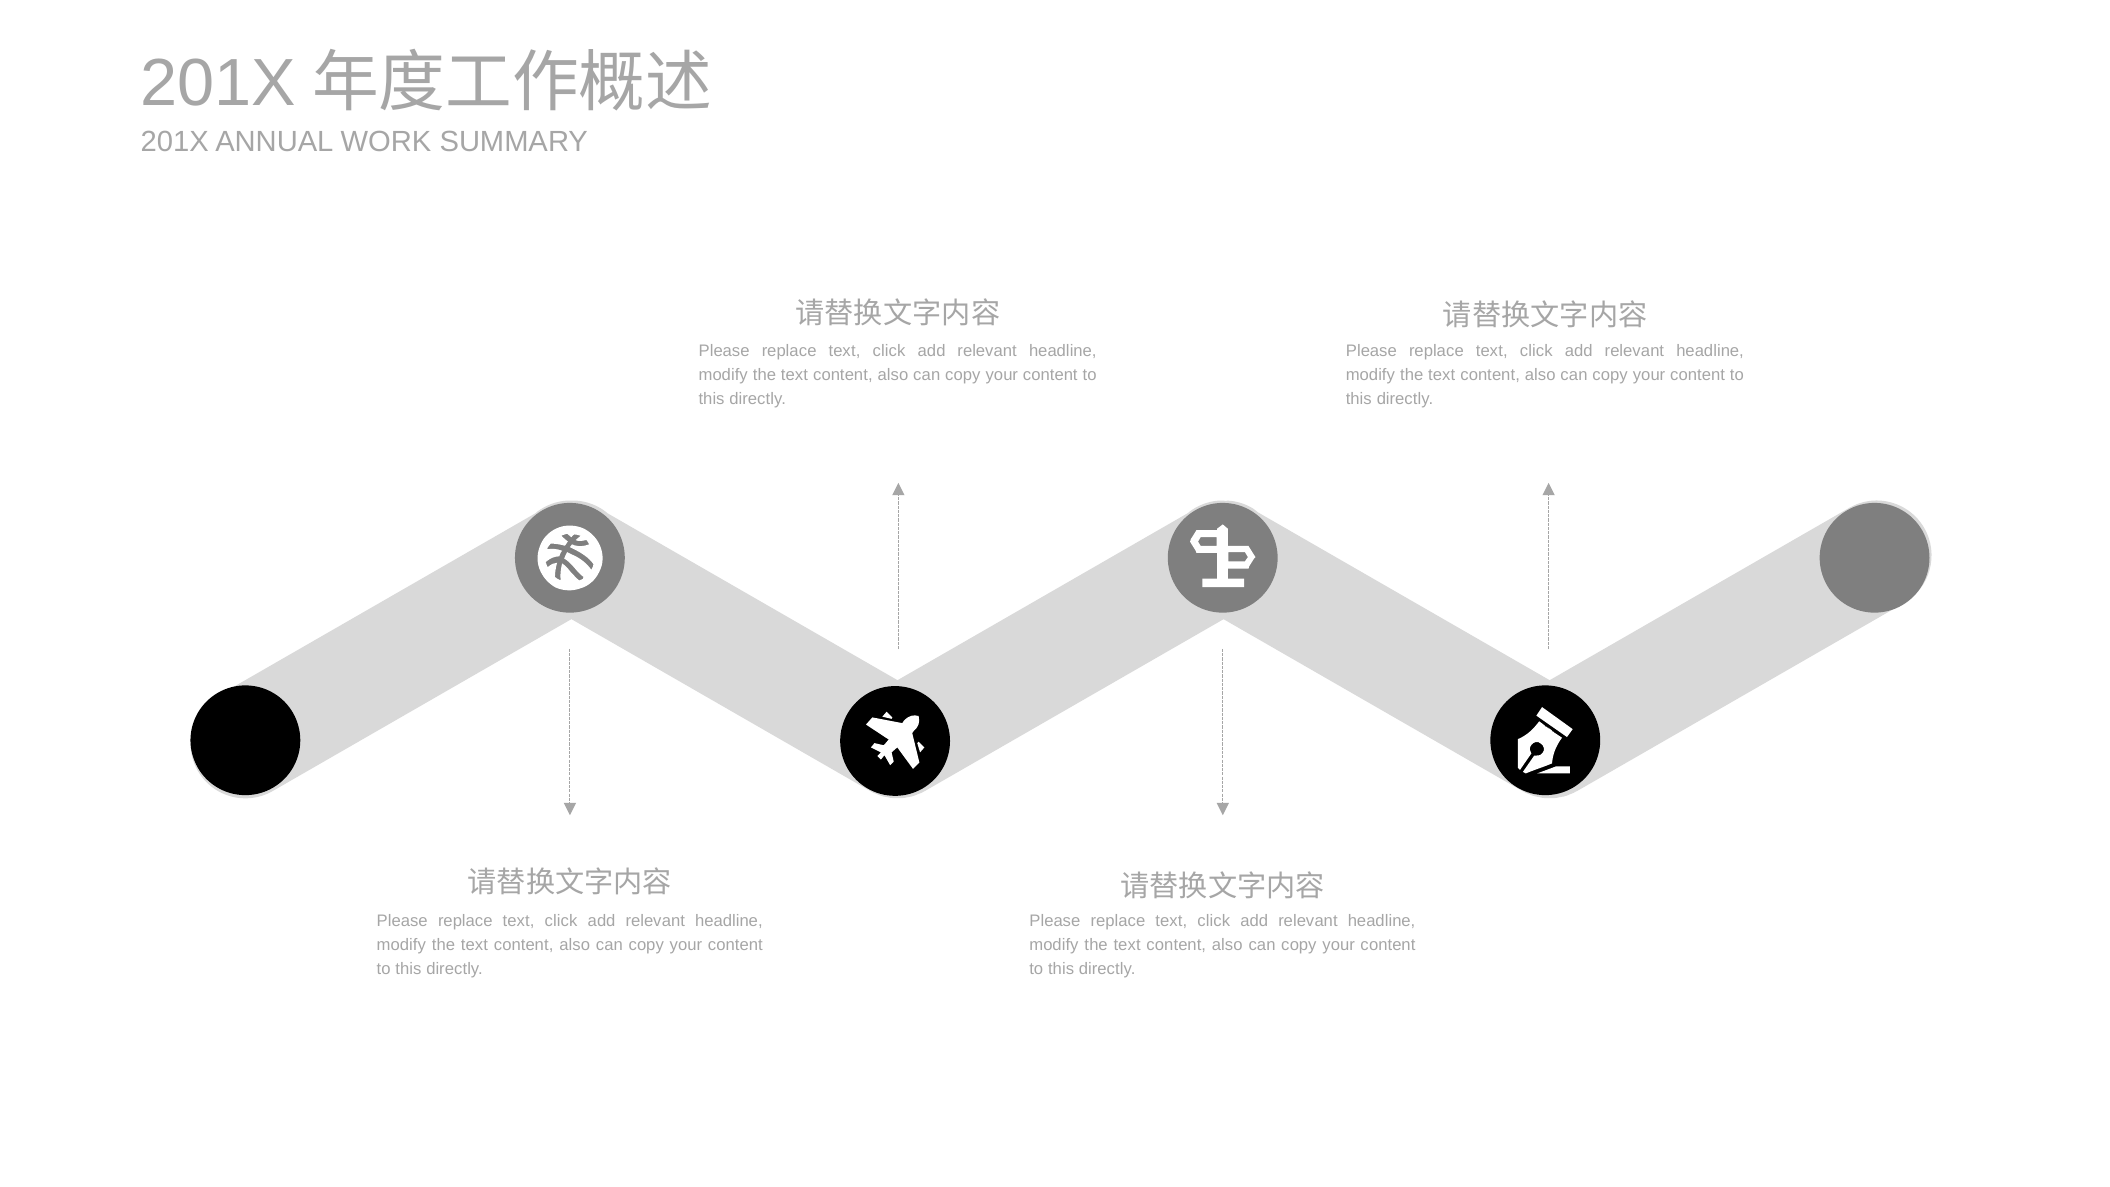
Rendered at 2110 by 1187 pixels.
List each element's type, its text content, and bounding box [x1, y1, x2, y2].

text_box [1331, 282, 1760, 415]
text_box 201X ANNUAL WORK SUMMARY [140, 122, 602, 158]
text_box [190, 268, 1930, 1030]
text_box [1014, 853, 1431, 985]
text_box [361, 849, 779, 985]
text_box 201X年度工作概述 [140, 38, 789, 119]
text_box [683, 280, 1113, 415]
